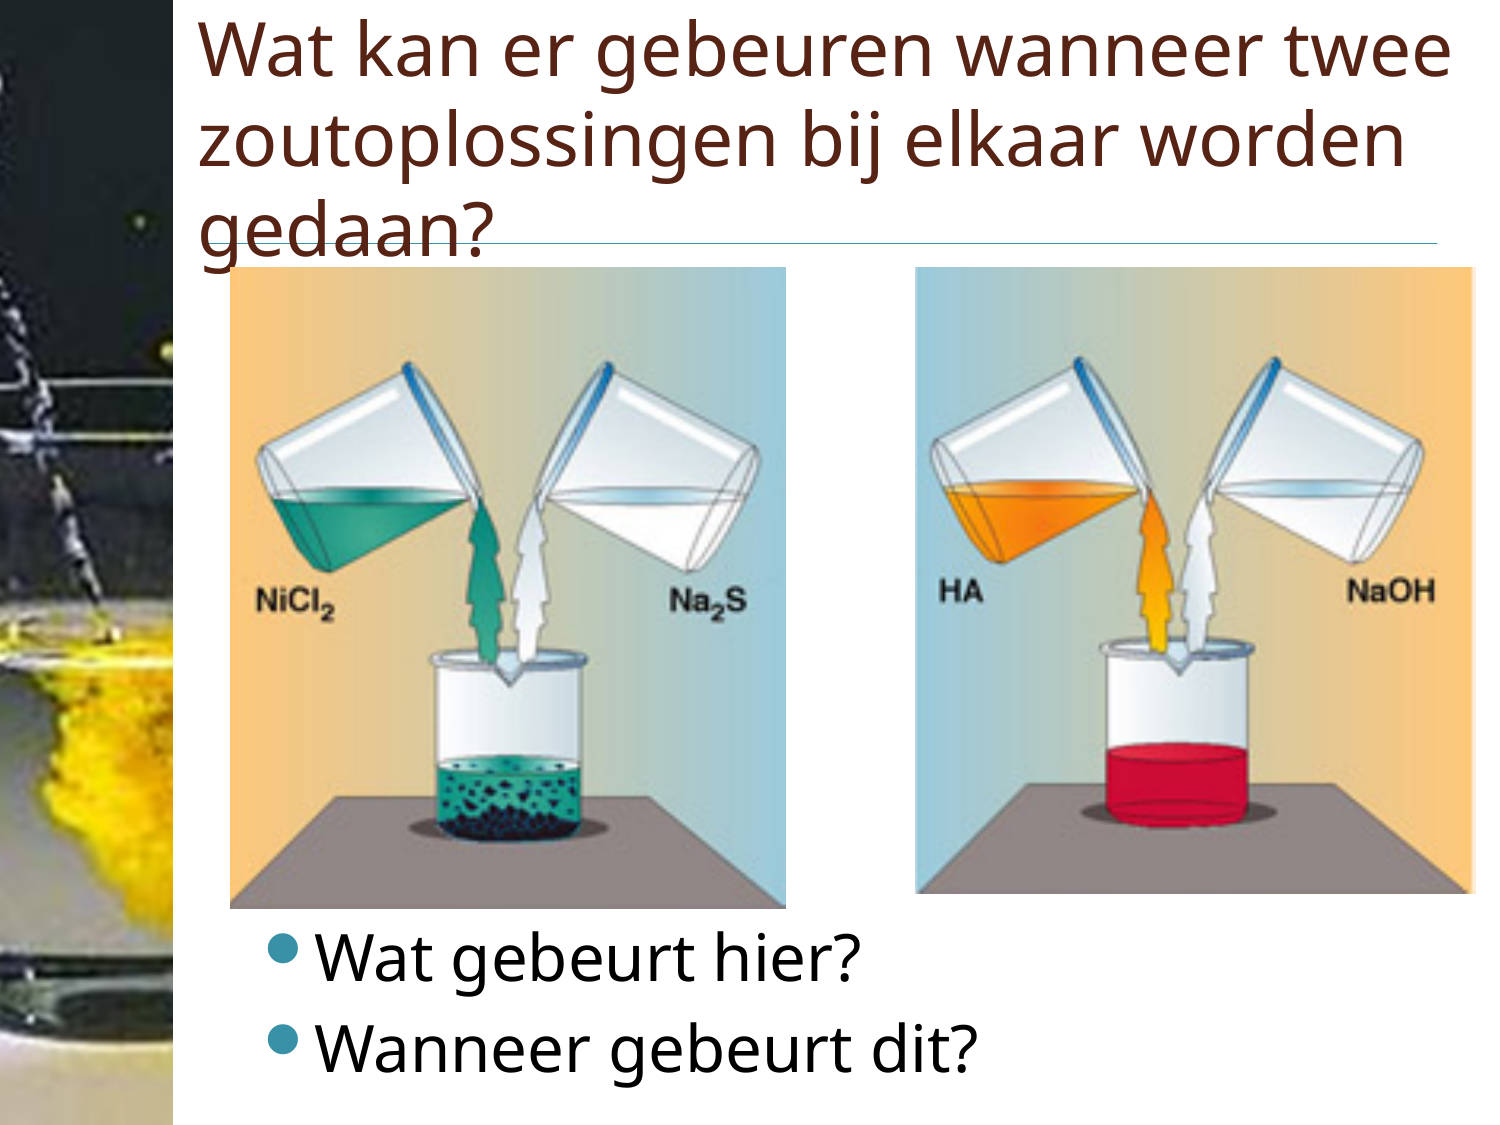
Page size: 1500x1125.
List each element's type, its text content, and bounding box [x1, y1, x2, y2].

title Wat kan er gebeuren wanneer twee zoutoplossingen bij elkaar worden gedaan? [183, 42, 1500, 231]
list Wat gebeurt hier? Wanneer gebeurt dit? [235, 908, 1466, 1094]
picture [915, 266, 1476, 894]
picture [0, 0, 173, 1125]
picture [229, 266, 786, 909]
